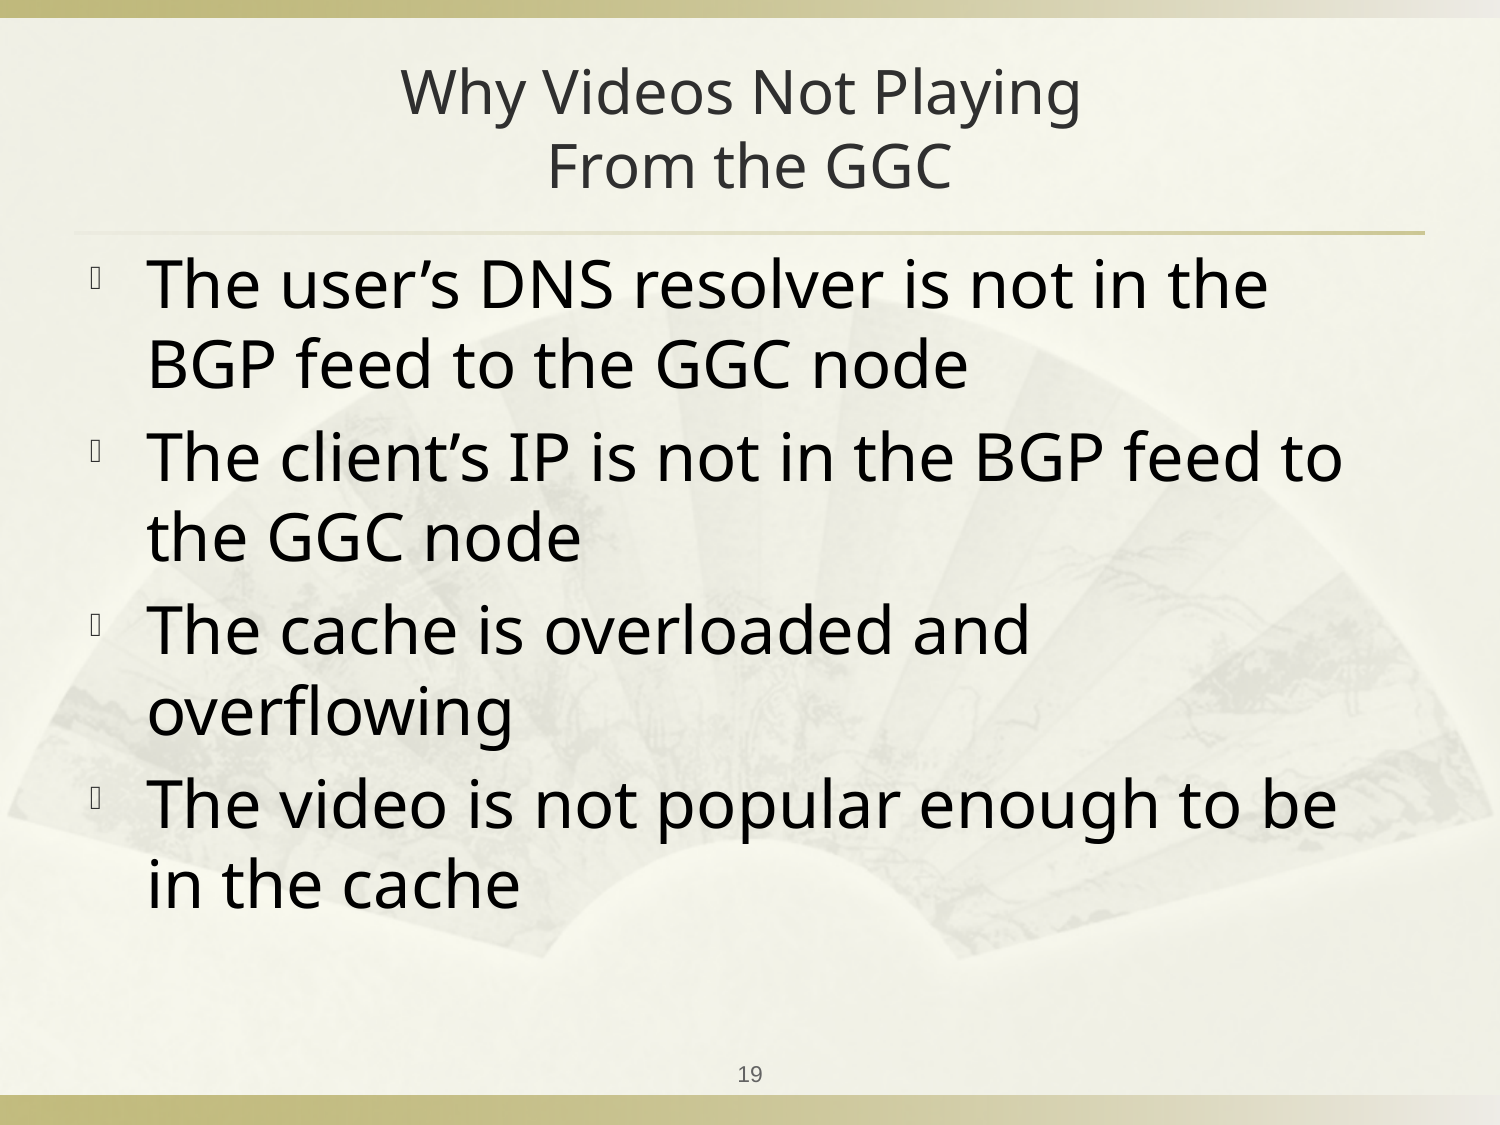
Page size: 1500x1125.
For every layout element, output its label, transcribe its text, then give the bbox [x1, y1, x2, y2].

list The user’s DNS resolver is not in the BGP feed to the GGC node The client’s IP is not in the BGP feed to the GGC node The cache is overloaded and overflowing The video is not popular enough to be in the cache [75, 234, 1425, 1032]
title Why Videos Not Playing From the GGC [75, 45, 1425, 209]
slide_number 19 [675, 1050, 825, 1097]
